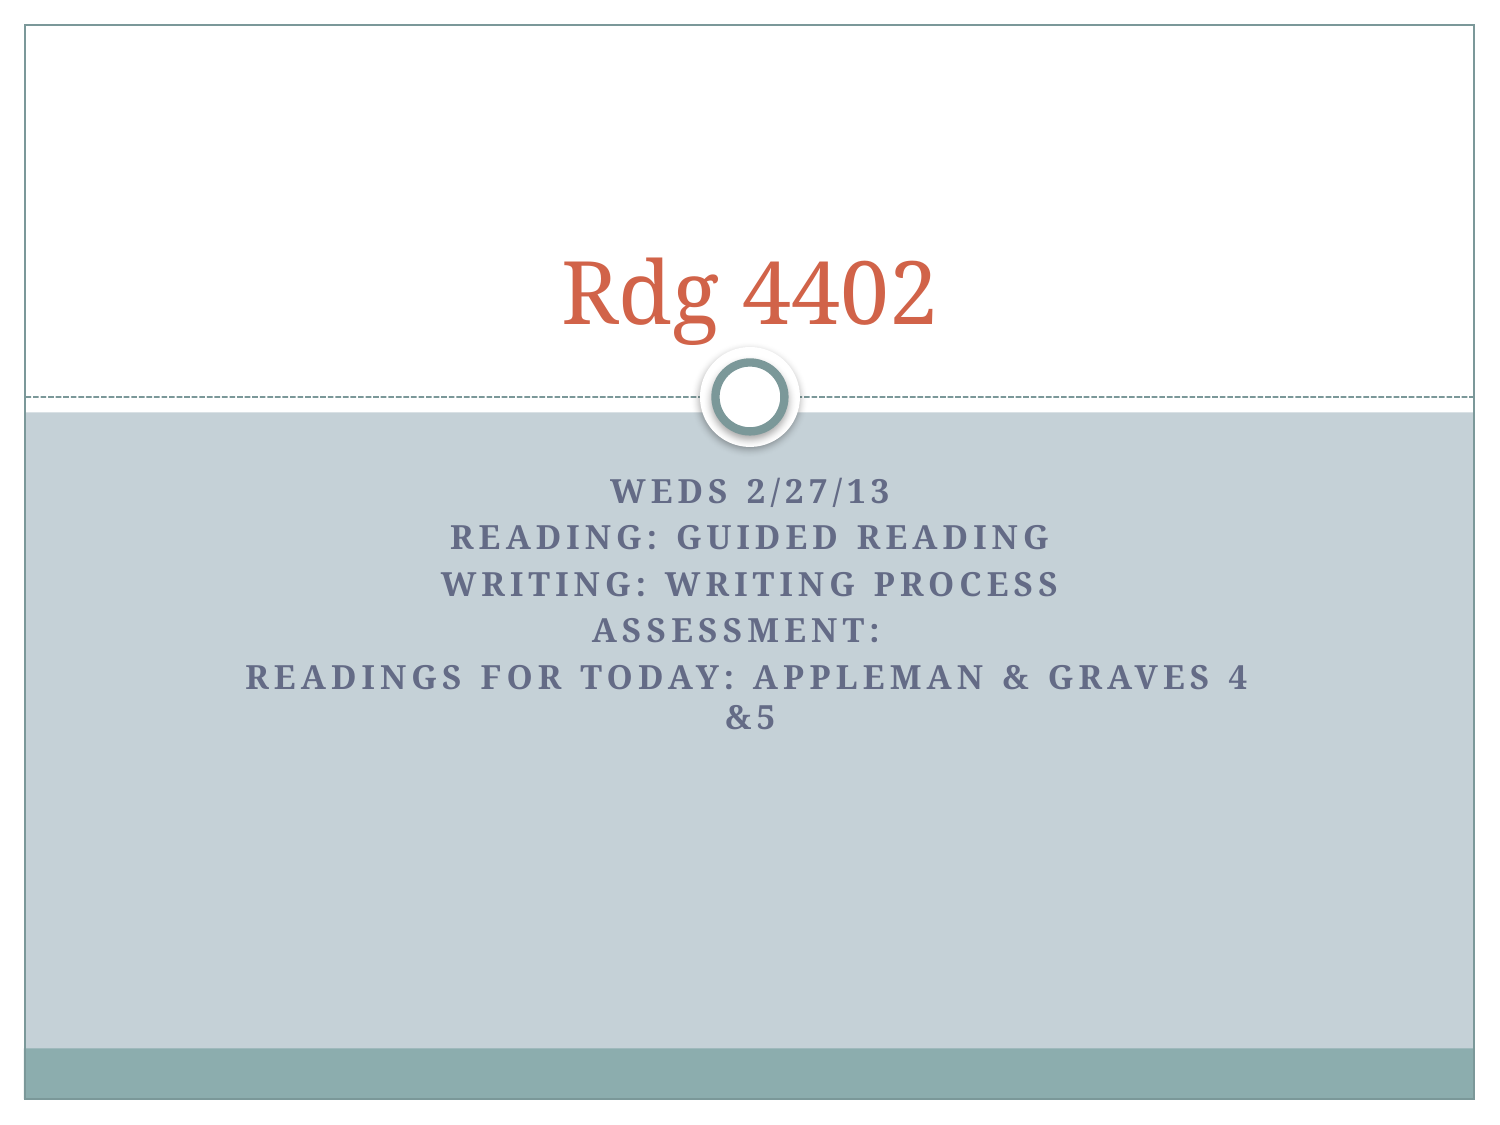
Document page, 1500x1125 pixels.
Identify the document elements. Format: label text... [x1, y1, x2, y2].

title Rdg 4402 [112, 62, 1388, 350]
subtitle Weds 2/27/13 Reading: guided reading Writing: writing process Assessment: Readings for today: Appleman & Graves 4 &5 [225, 462, 1275, 750]
